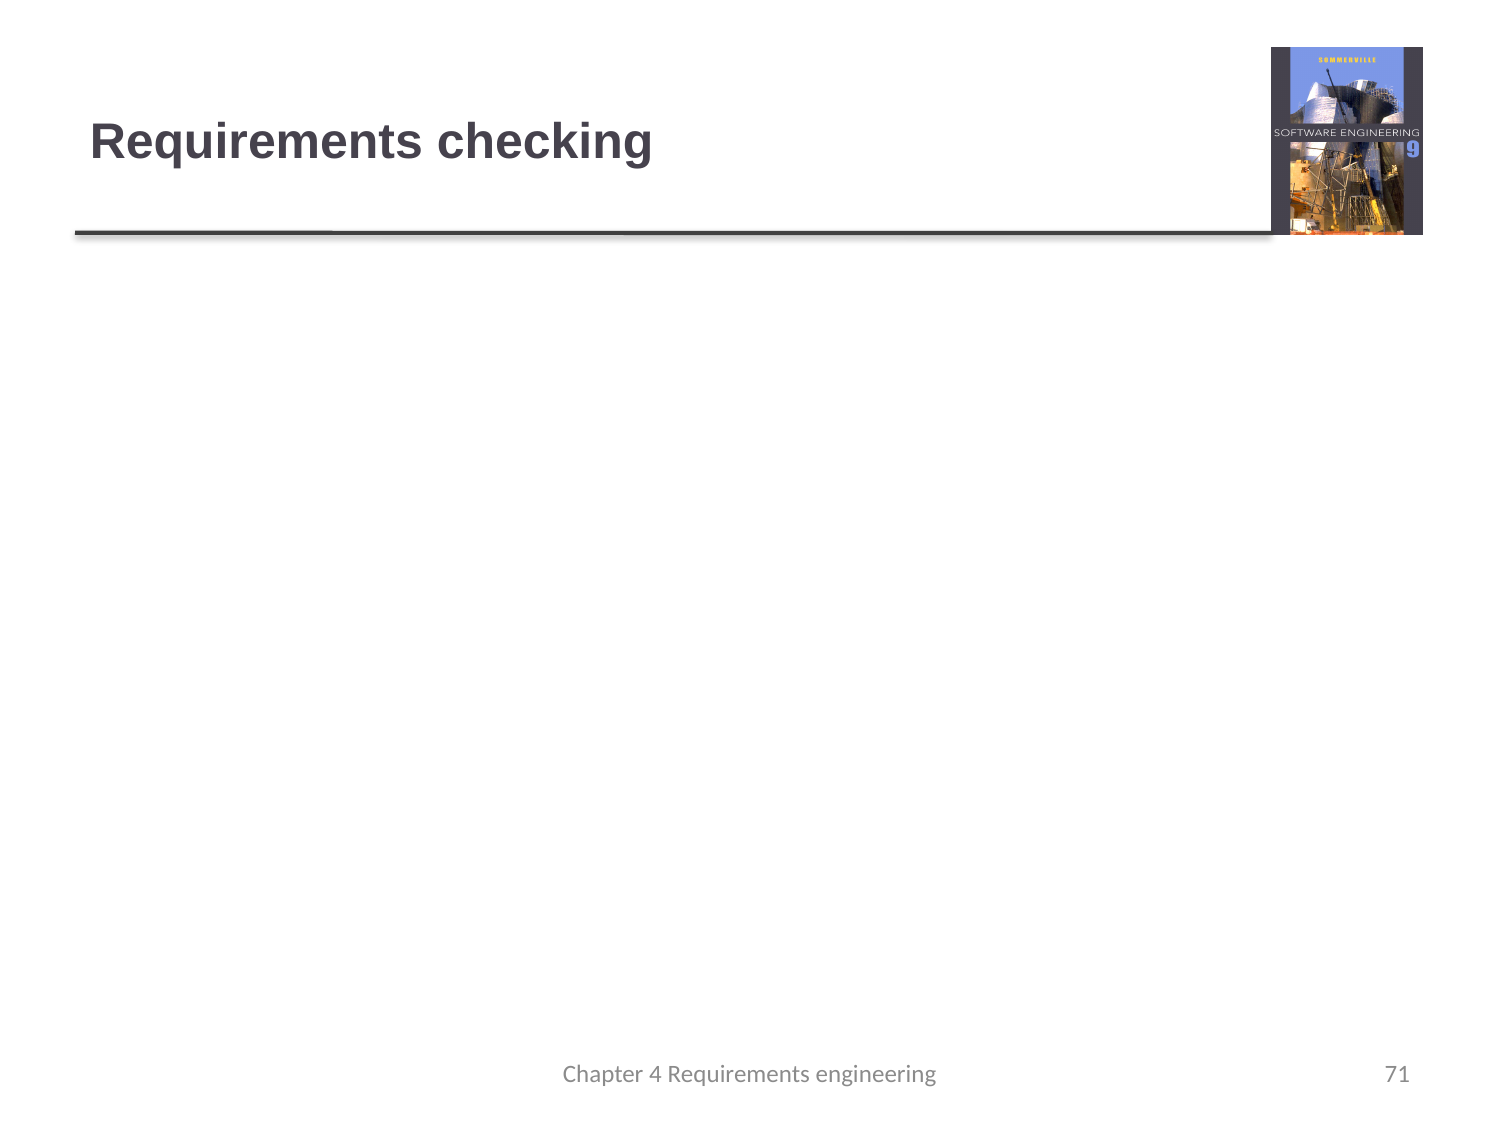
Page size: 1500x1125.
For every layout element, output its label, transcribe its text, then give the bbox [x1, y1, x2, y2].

slide_number 71 [1074, 1042, 1425, 1103]
footer Chapter 4 Requirements engineering [512, 1042, 988, 1103]
title Requirements checking [74, 44, 1272, 233]
picture [1272, 47, 1423, 235]
